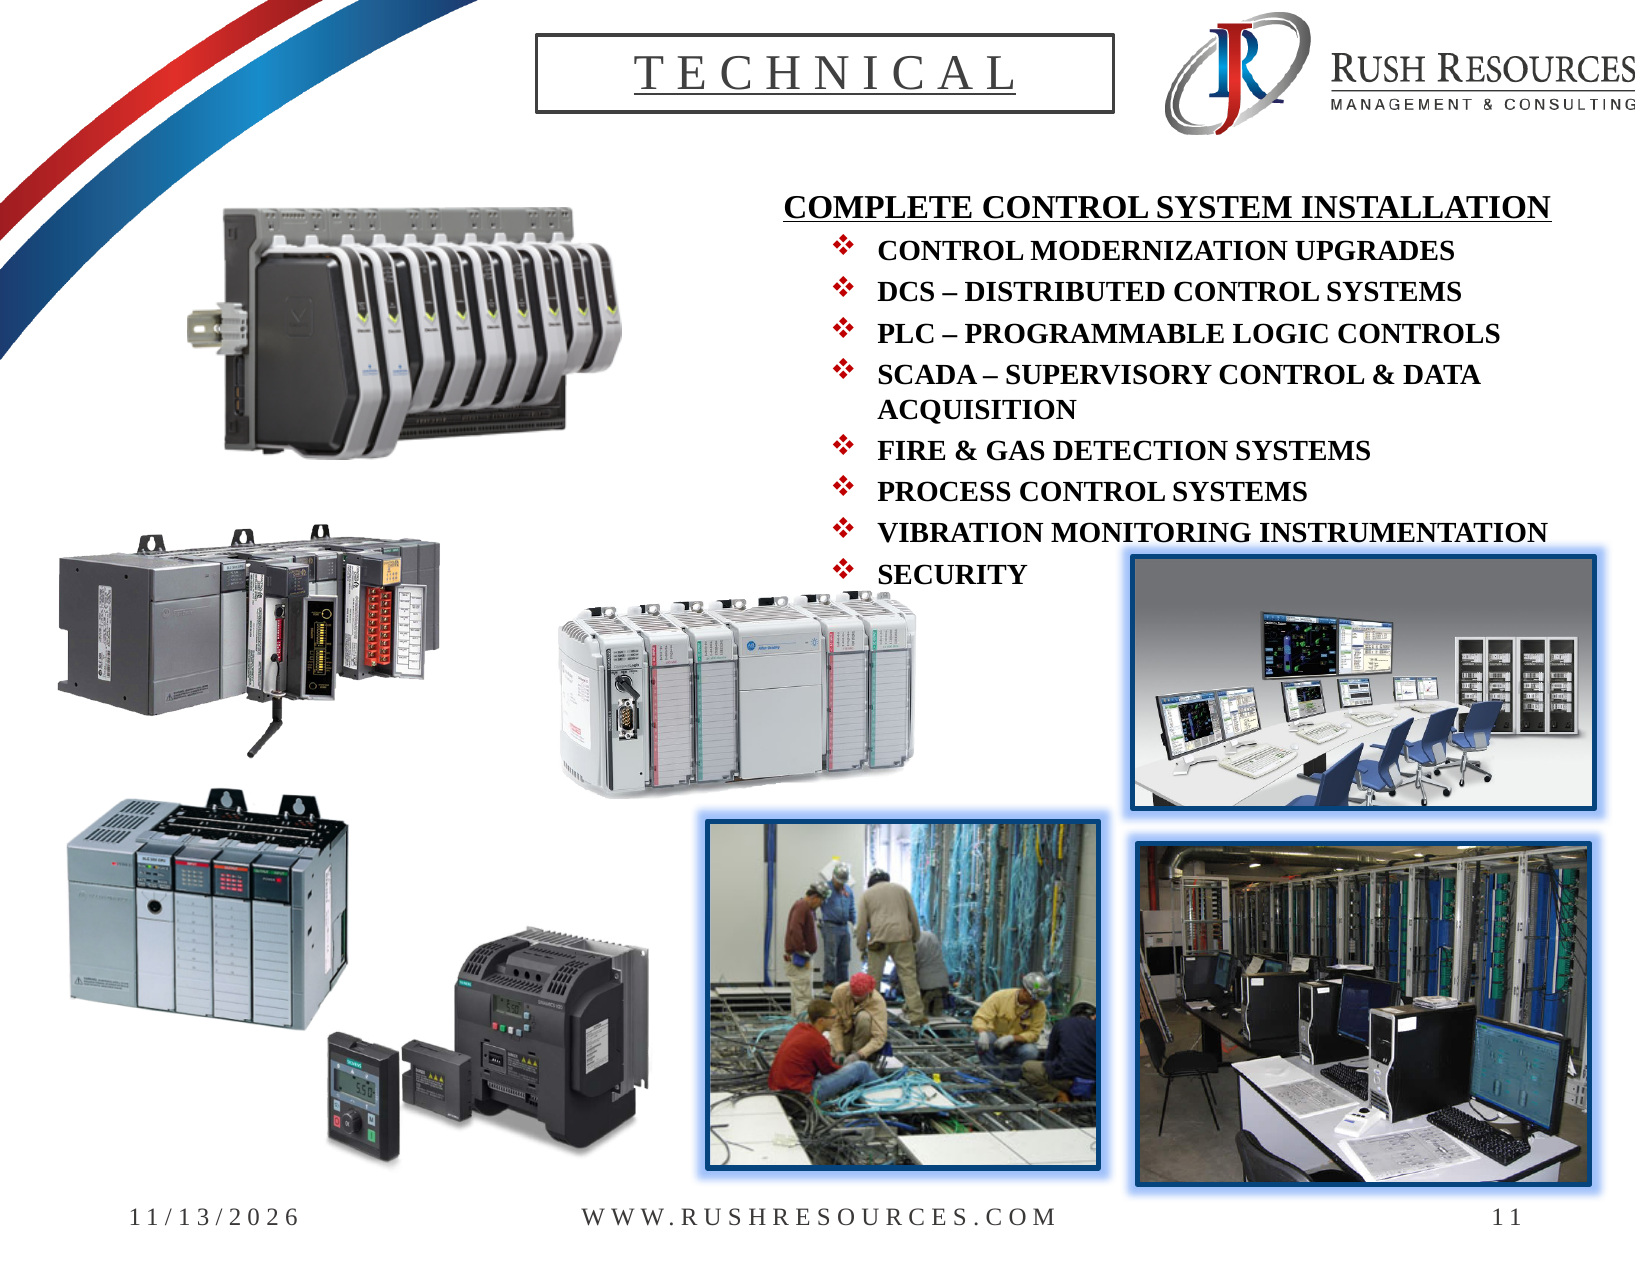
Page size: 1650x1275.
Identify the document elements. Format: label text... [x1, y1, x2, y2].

slide_number 11 [1165, 1200, 1537, 1250]
picture [1135, 558, 1592, 806]
picture [0, 0, 622, 460]
footer WWW.RUSHRESOURCES.COM [484, 1181, 1165, 1250]
picture [52, 521, 448, 761]
picture [710, 823, 1096, 1166]
picture [536, 575, 934, 811]
text_box Complete Control System Installation Control Modernization Upgrades DCS – Distributed Control Systems PLC – Programmable Logic Controls Scada – Supervisory Control & Data Acquisition Fire & Gas Detection Systems Process Control Systems Vibration Monitoring Instrumentation Security [783, 185, 1612, 590]
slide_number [113, 1181, 484, 1250]
picture [1139, 846, 1588, 1182]
title TECHNICAL [535, 33, 1115, 114]
picture [25, 771, 666, 1187]
picture [1165, 12, 1635, 135]
